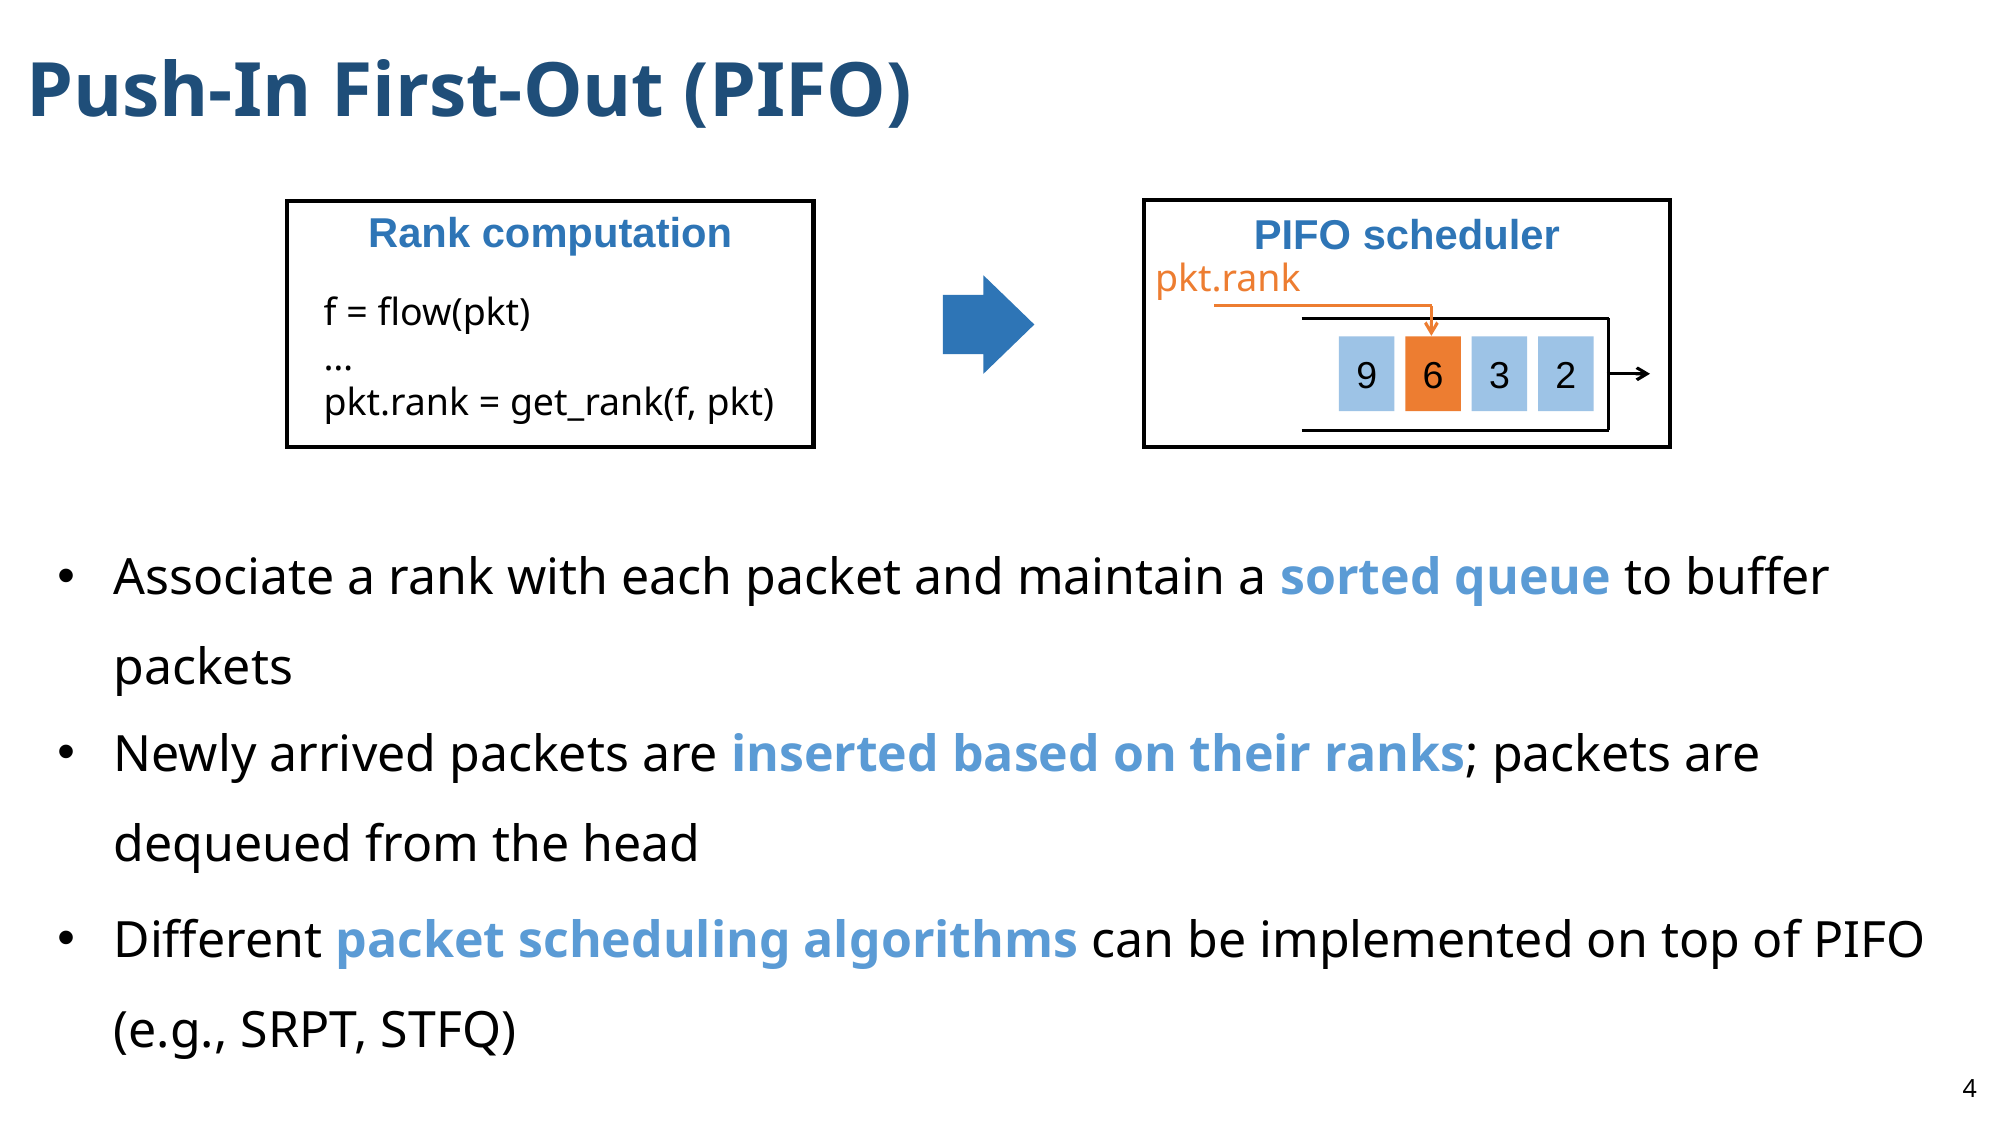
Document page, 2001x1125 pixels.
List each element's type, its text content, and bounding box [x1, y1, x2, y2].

text_box 3 [1471, 335, 1528, 412]
text_box Associate a rank with each packet and maintain a sorted queue to buffer packets [42, 496, 1958, 661]
text_box Rank computation [353, 198, 748, 263]
text_box Different packet scheduling algorithms can be implemented on top of PIFO (e.g., SRPT, STFQ) [42, 847, 1958, 863]
text_box f = flow(pkt) … pkt.rank = get_rank(f, pkt) [308, 280, 790, 431]
text_box [1143, 199, 1671, 448]
text_box PIFO scheduler [1239, 200, 1575, 265]
text_box [42, 863, 1958, 1105]
text_box 9 [1338, 335, 1395, 412]
text_box [941, 272, 1036, 377]
text_box pkt.rank [1140, 246, 1316, 307]
slide_number 3 [1541, 1059, 1992, 1120]
text_box 2 [1537, 335, 1595, 412]
text_box [286, 200, 815, 448]
text_box 6 [1404, 335, 1462, 412]
text_box Newly arrived packets are inserted based on their ranks; packets are dequeued from the head [42, 661, 1958, 847]
title Push-In First-Out (PIFO) [11, 0, 1853, 201]
